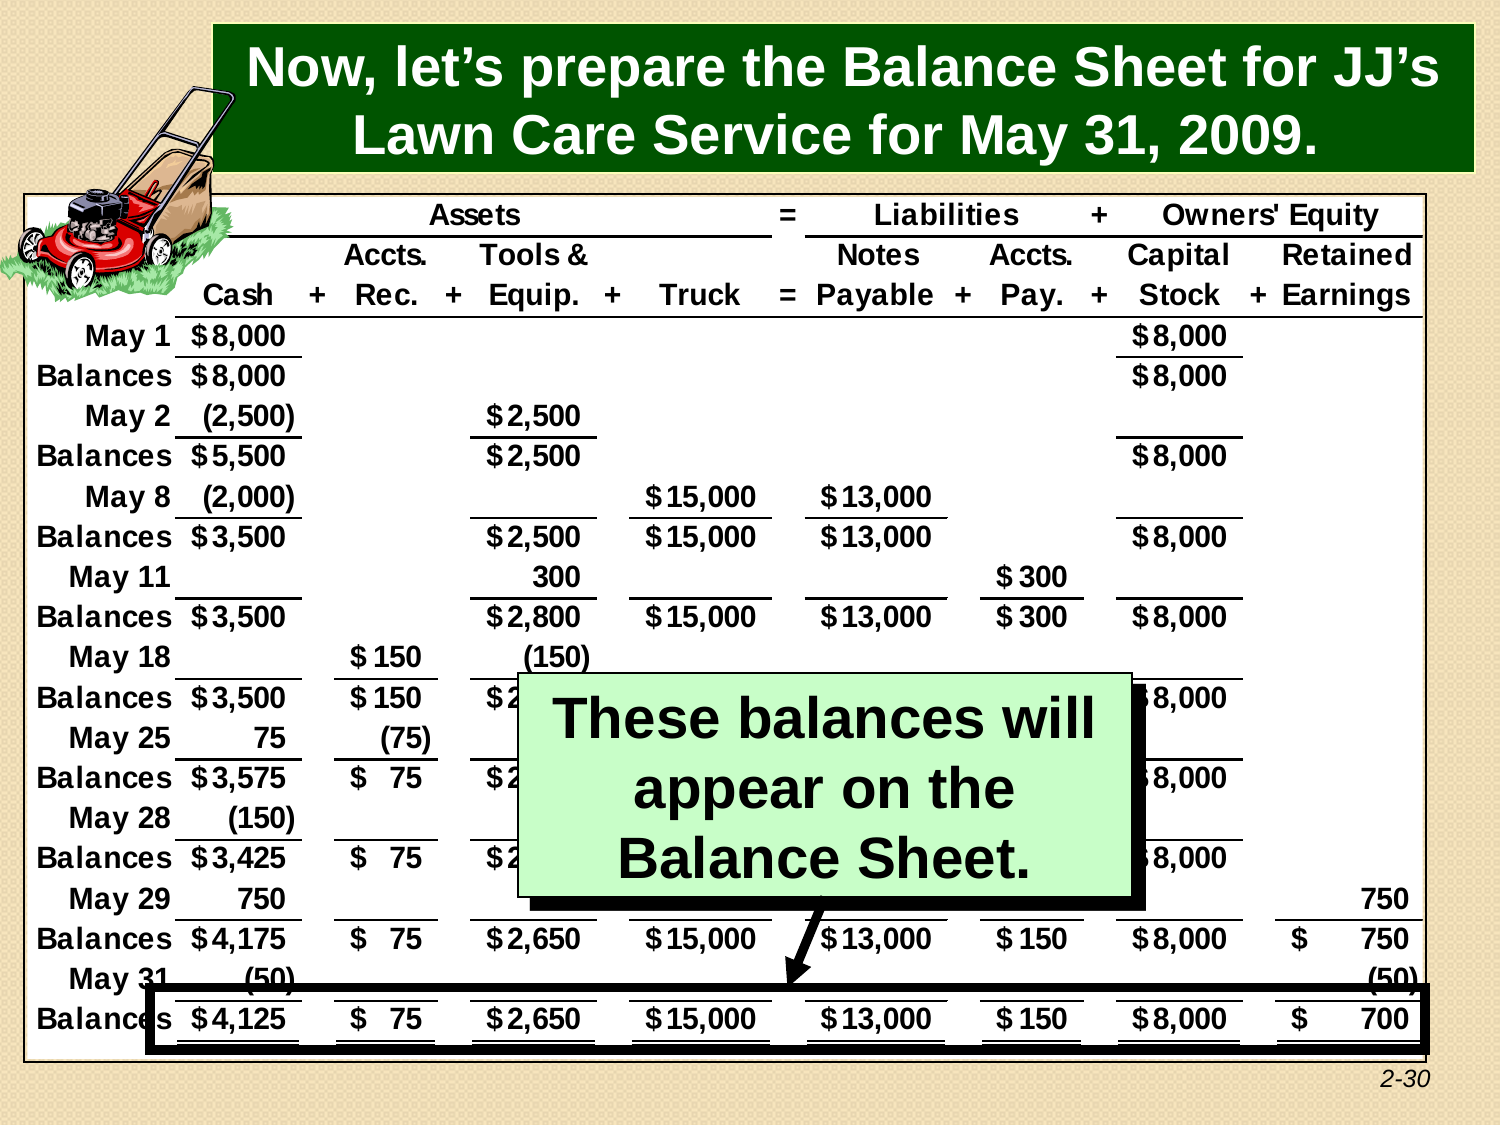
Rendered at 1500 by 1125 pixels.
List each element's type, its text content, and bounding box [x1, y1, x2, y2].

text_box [24, 194, 1426, 1062]
text_box Now, let’s prepare the Balance Sheet for JJ’s Lawn Care Service for May 31, 2009. [212, 23, 1475, 173]
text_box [0, 84, 238, 305]
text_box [787, 899, 826, 984]
